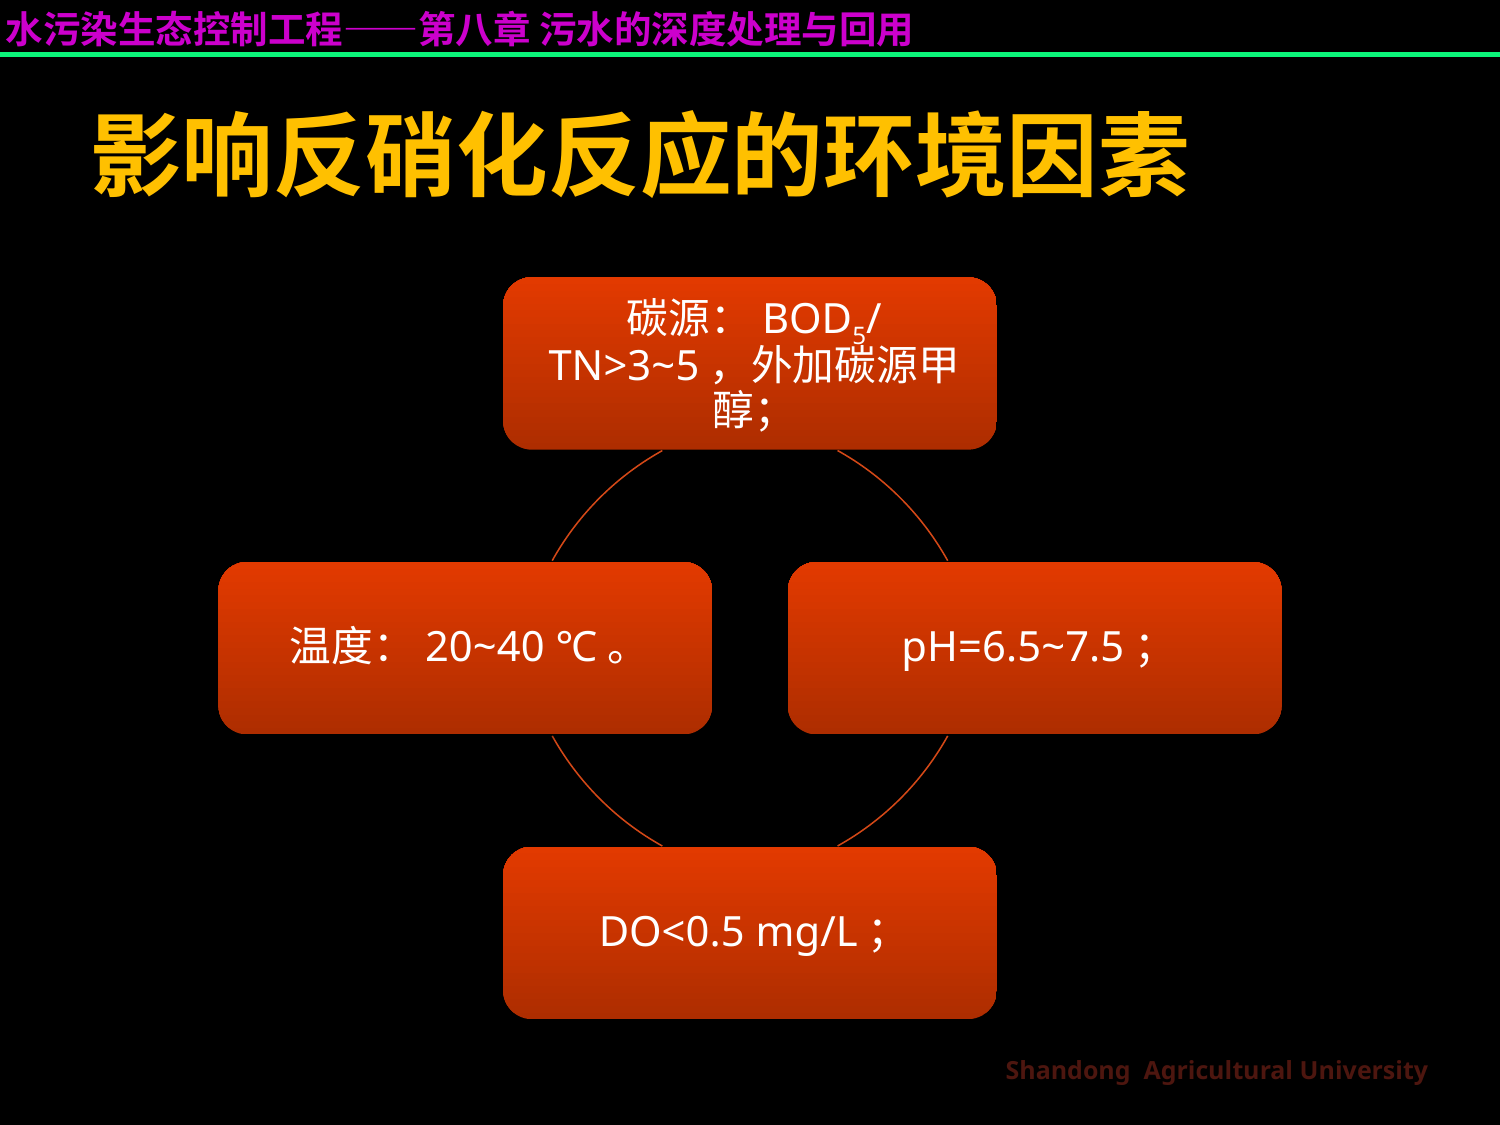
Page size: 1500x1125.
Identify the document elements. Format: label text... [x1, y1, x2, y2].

title 影响反硝化反应的环境因素 [75, 59, 1425, 248]
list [74, 276, 1426, 1020]
